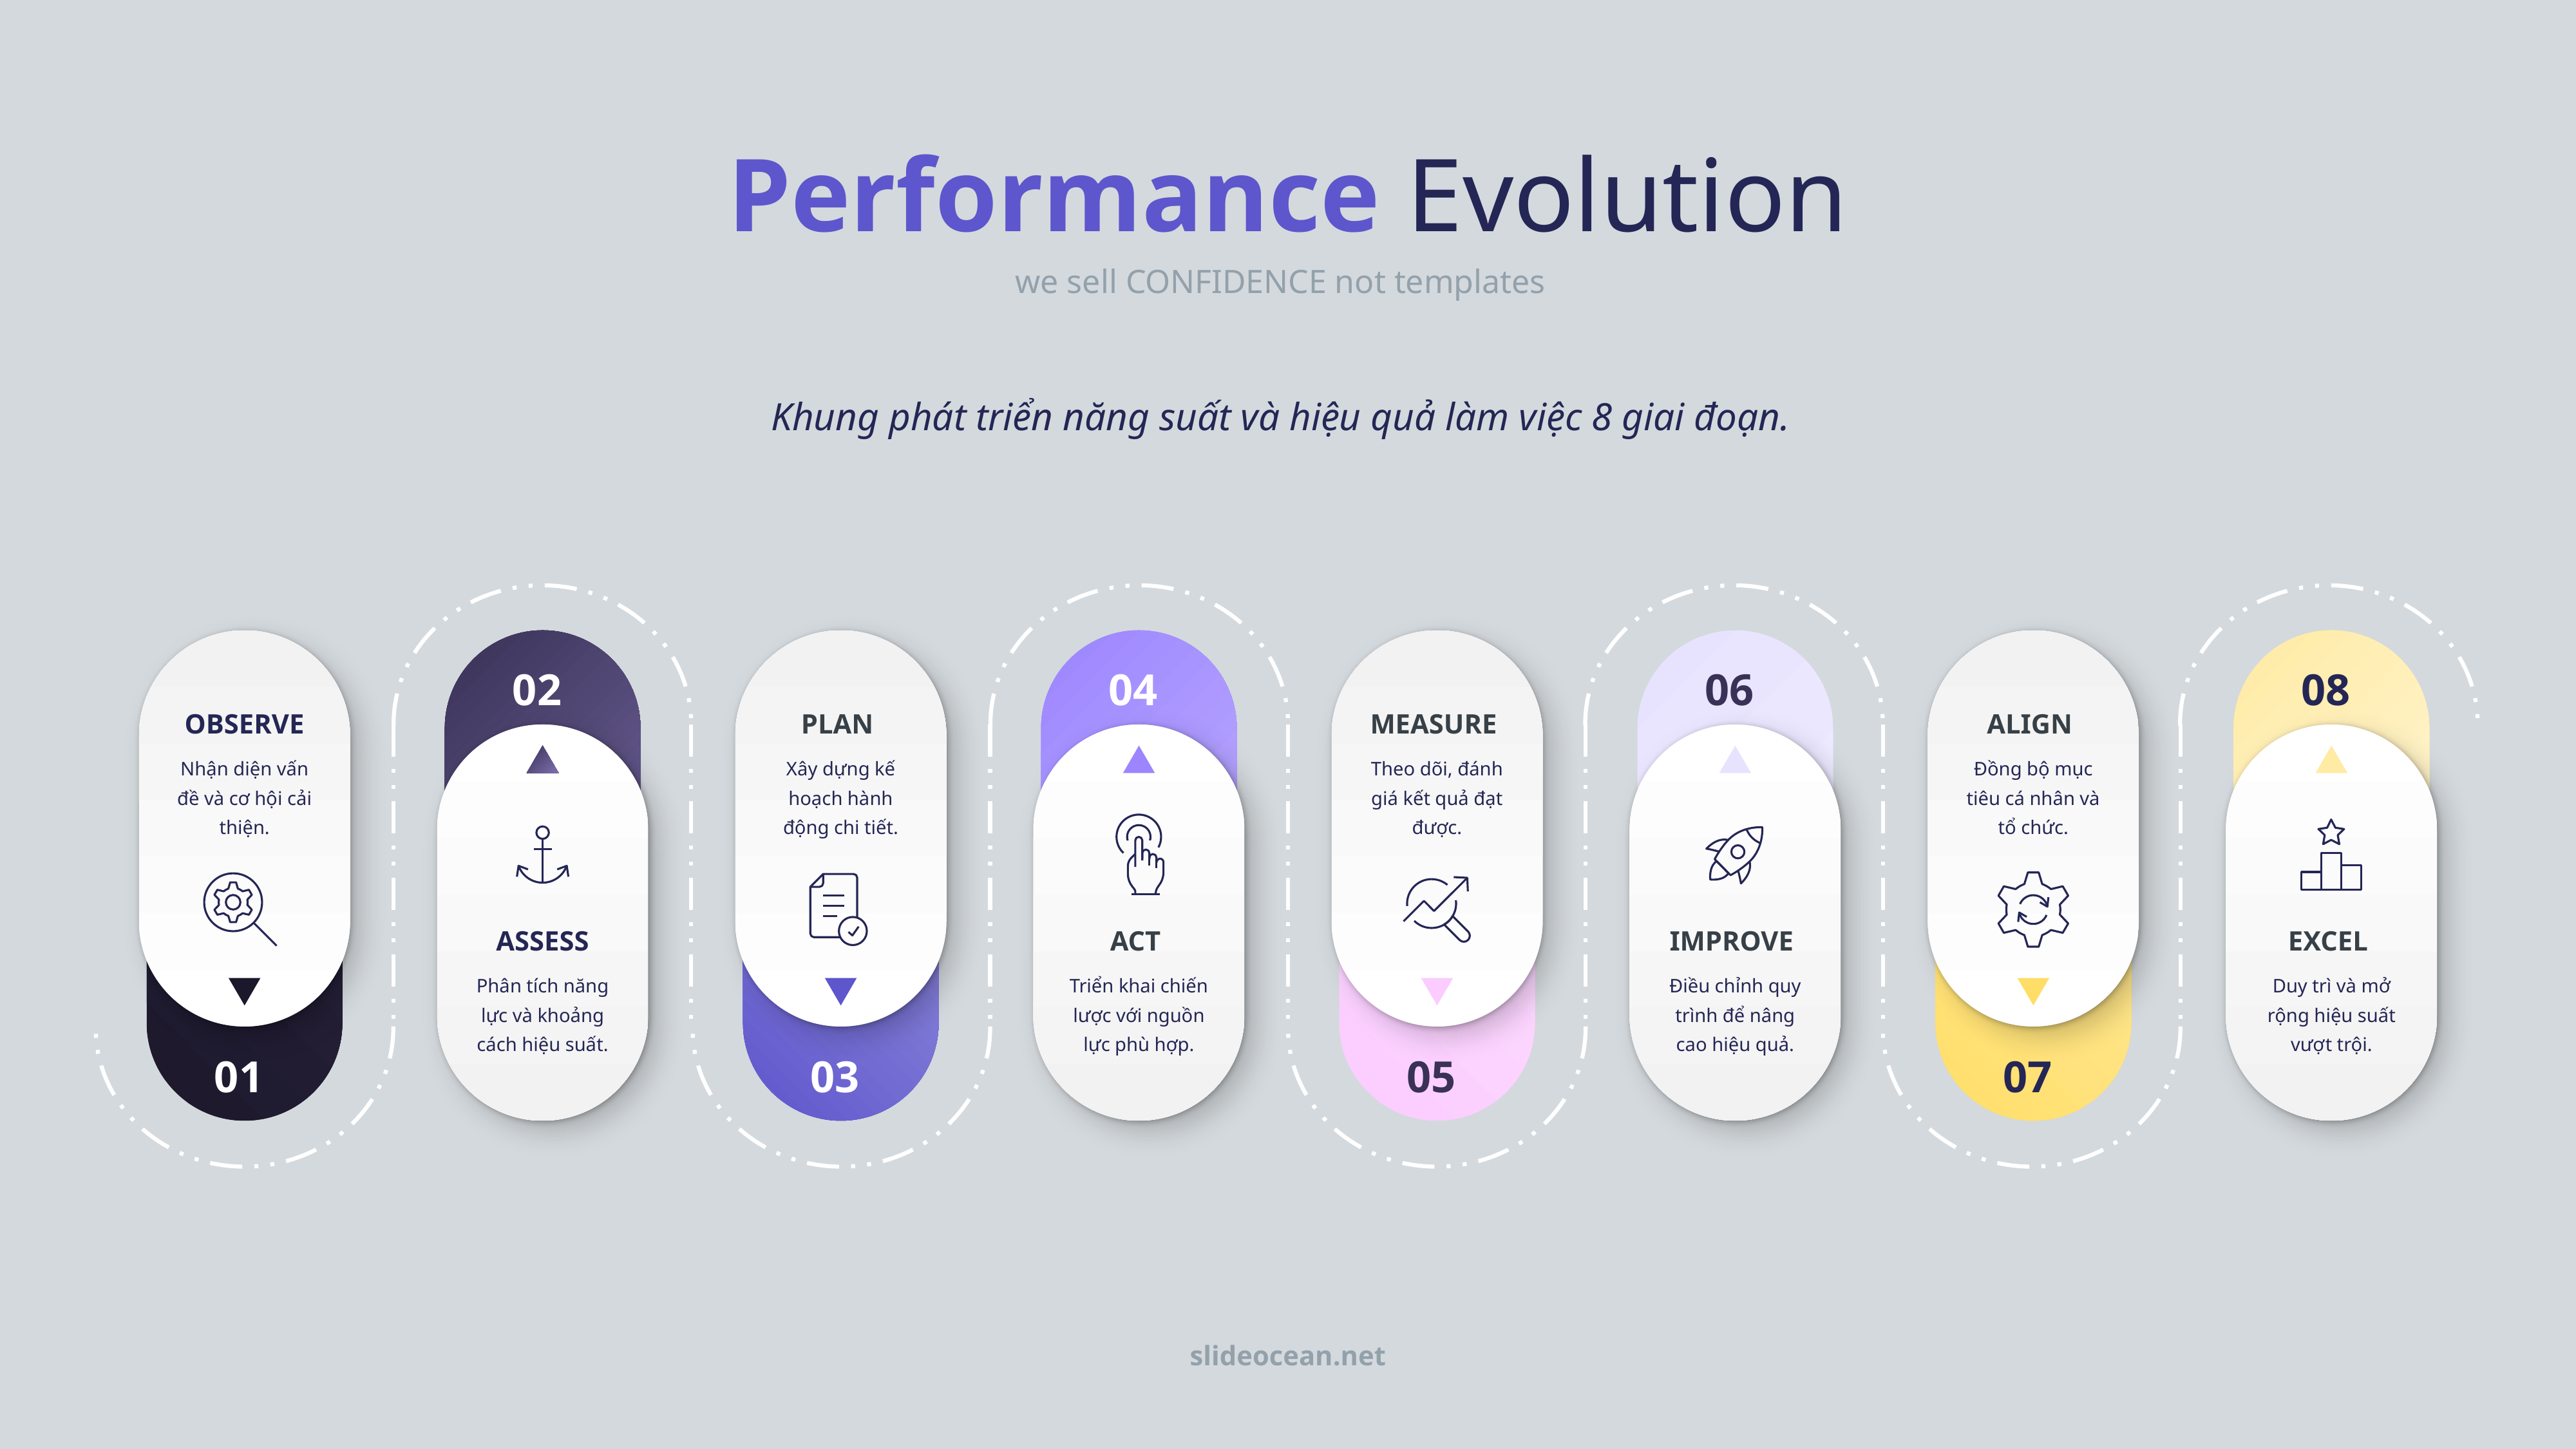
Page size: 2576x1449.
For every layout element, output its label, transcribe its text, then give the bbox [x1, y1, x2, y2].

text_box Khung phát triển năng suất và hiệu quả làm việc 8 giai đoạn. [761, 388, 1800, 443]
text_box slideocean.net [1180, 1334, 1396, 1376]
text_box we sell CONFIDENCE not templates [1005, 257, 1556, 305]
text_box Performance Evolution [718, 126, 1858, 257]
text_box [95, 585, 2478, 1167]
